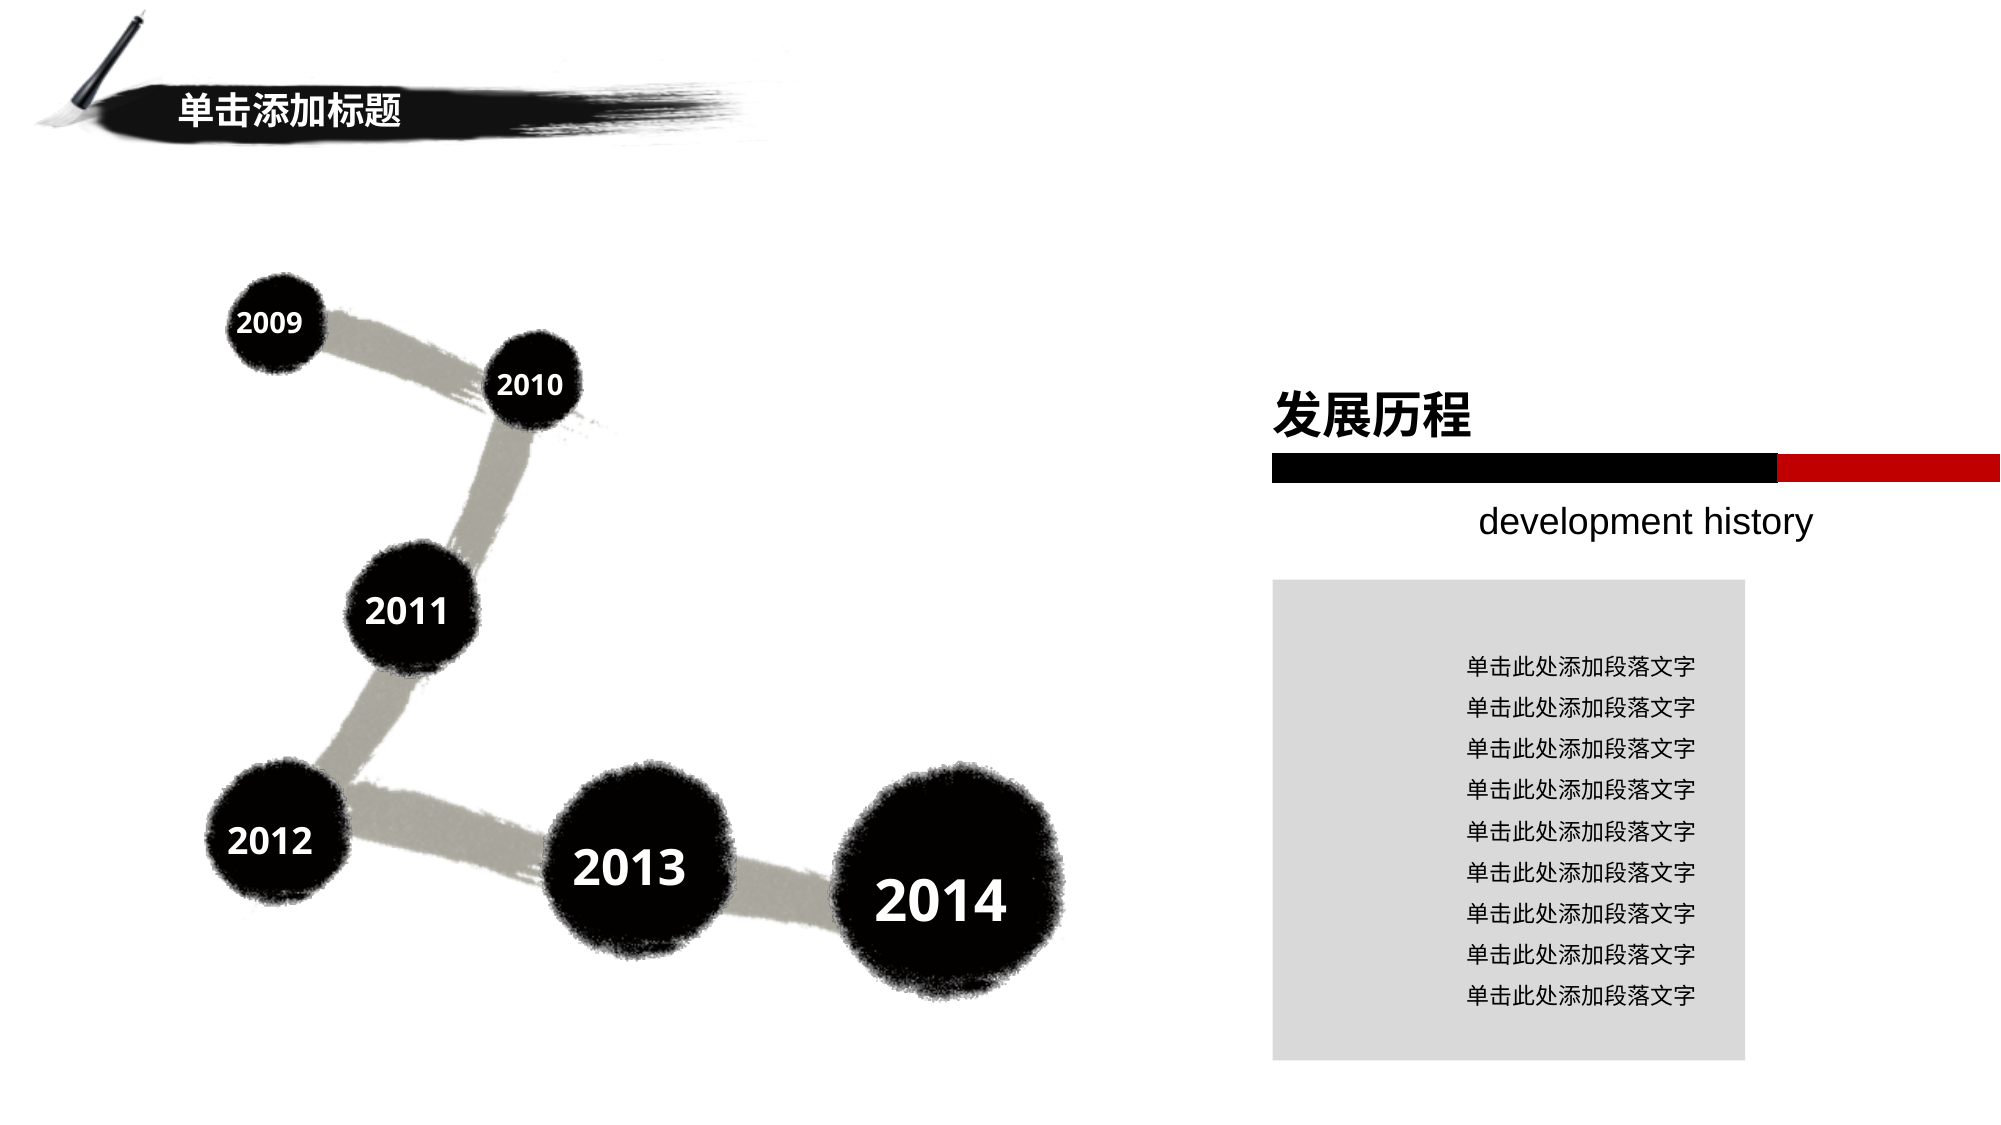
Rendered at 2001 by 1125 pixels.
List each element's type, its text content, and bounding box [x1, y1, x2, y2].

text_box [1272, 579, 1808, 1105]
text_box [221, 268, 399, 377]
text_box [530, 752, 738, 963]
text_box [477, 326, 660, 434]
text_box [28, 0, 811, 155]
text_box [337, 533, 527, 680]
picture [154, 289, 1101, 1046]
text_box development history [1463, 489, 1829, 550]
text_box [817, 752, 1066, 1004]
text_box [197, 751, 390, 908]
text_box 发展历程 [1257, 375, 1526, 451]
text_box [1272, 454, 2000, 482]
